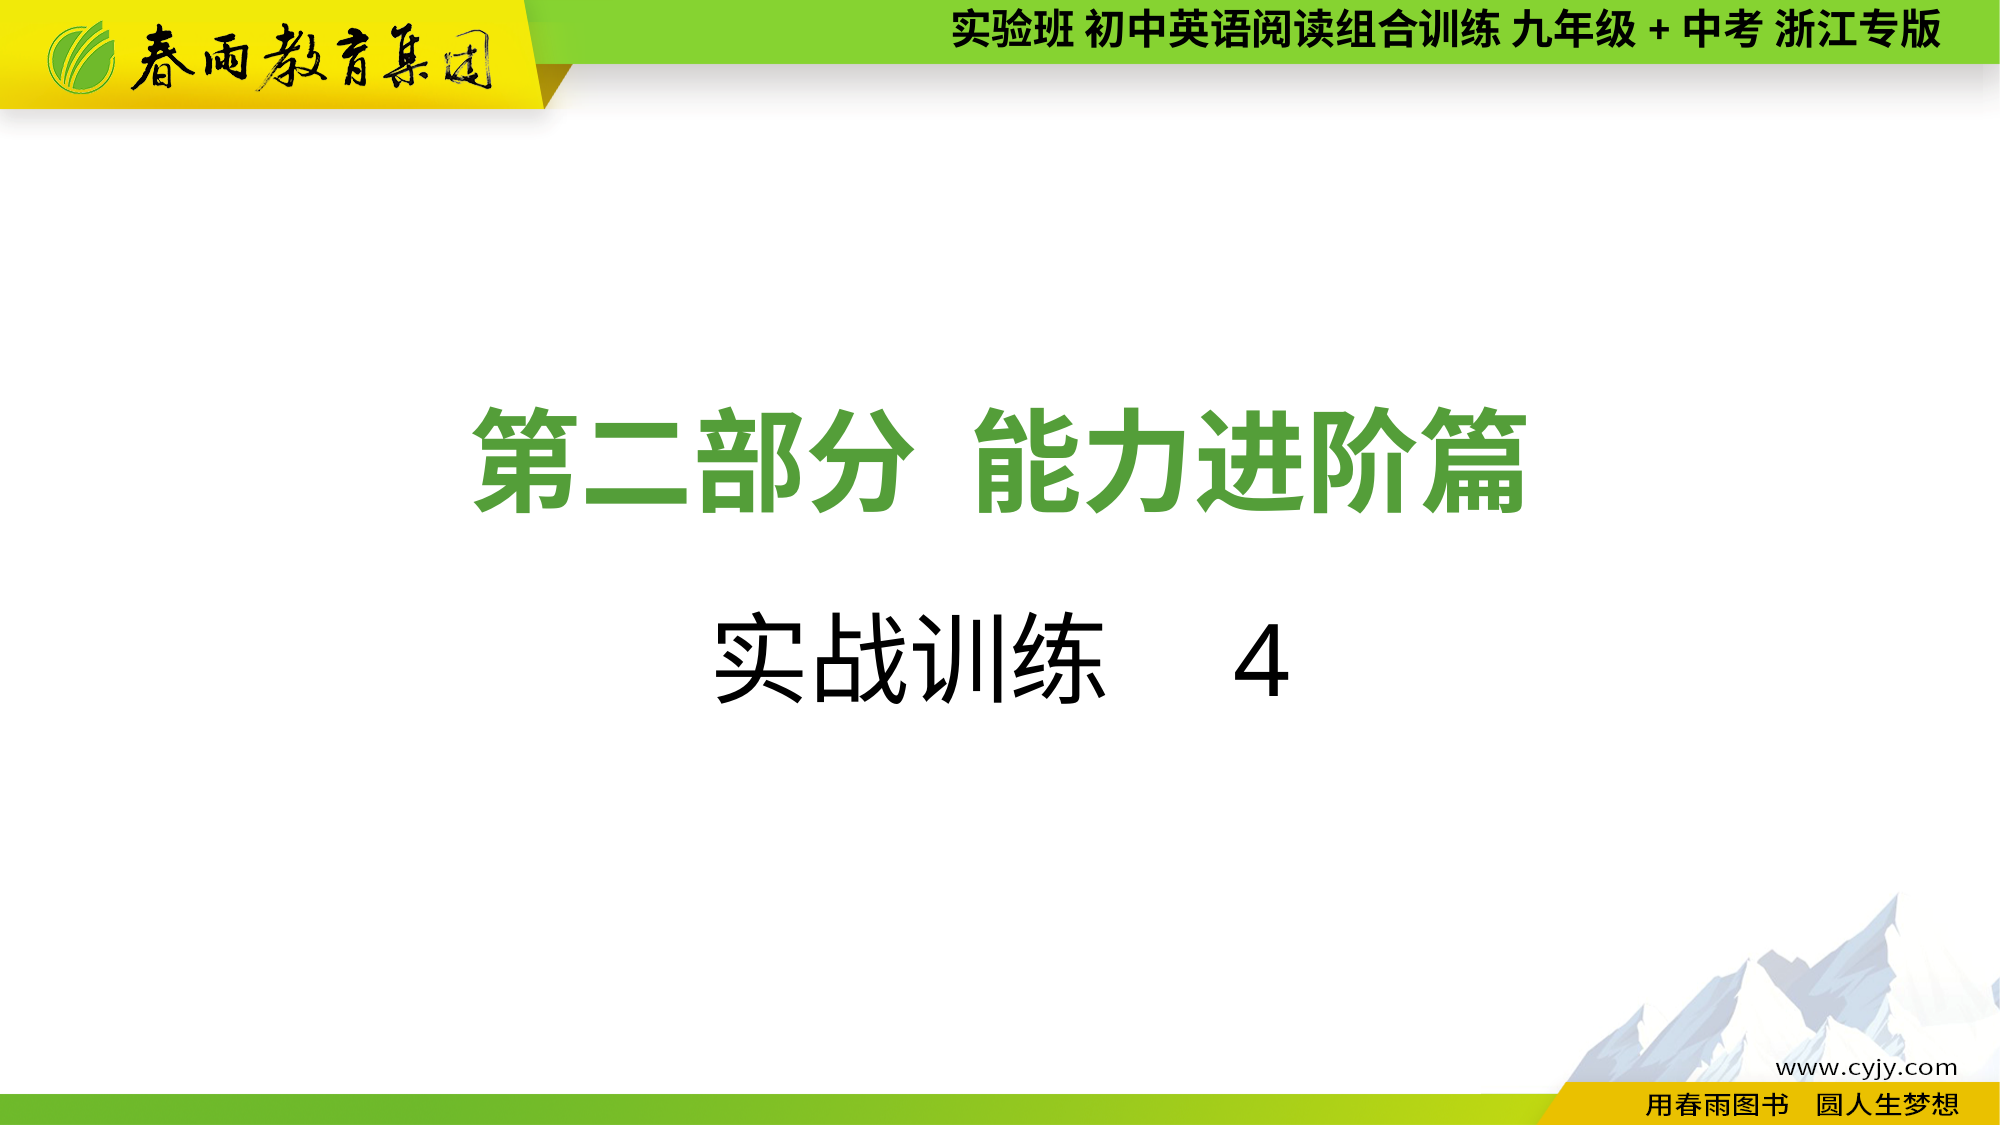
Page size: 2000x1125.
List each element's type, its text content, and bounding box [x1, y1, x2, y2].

text_box 实战训练 4 [54, 528, 1946, 724]
picture [0, 0, 2000, 1125]
text_box 第二部分 能力进阶篇 [54, 316, 1946, 528]
